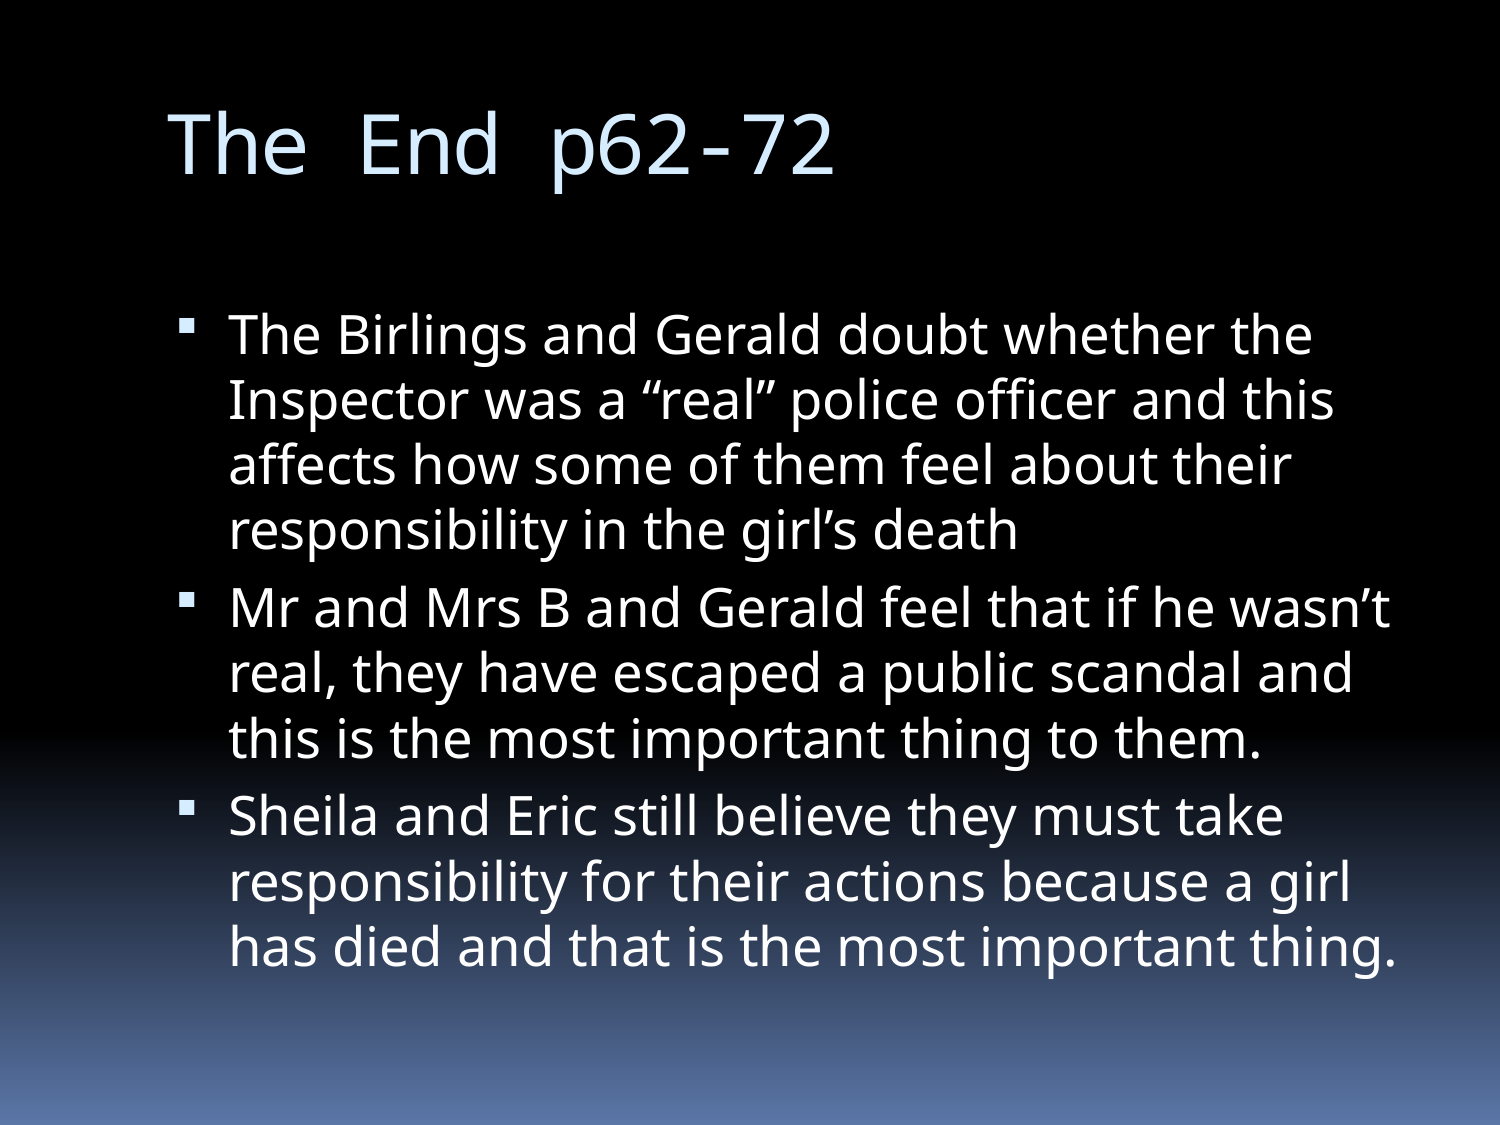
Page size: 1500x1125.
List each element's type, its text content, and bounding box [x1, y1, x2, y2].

title The End p62-72 [150, 83, 1425, 234]
list The Birlings and Gerald doubt whether the Inspector was a “real” police officer and this affects how some of them feel about their responsibility in the girl’s death Mr and Mrs B and Gerald feel that if he wasn’t real, they have escaped a public scandal and this is the most important thing to them. Sheila and Eric still believe they must take responsibility for their actions because a girl has died and that is the most important thing. [150, 292, 1425, 1043]
